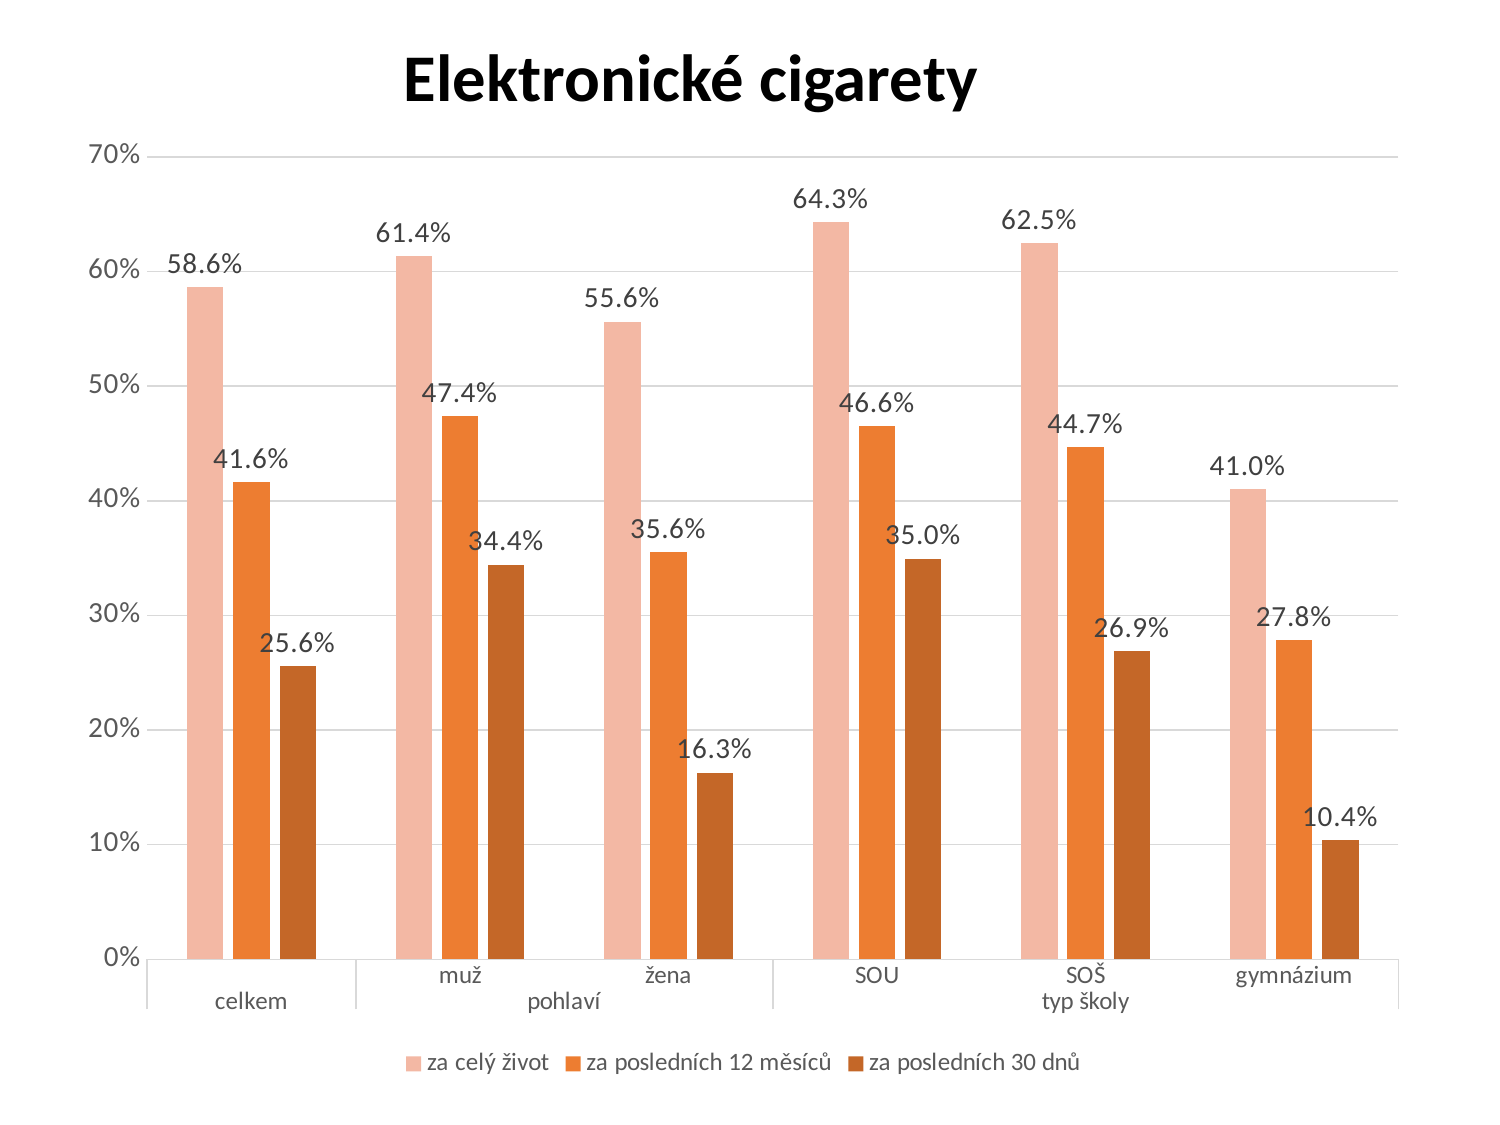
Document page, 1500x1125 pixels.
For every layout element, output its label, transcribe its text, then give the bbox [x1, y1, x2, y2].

chart [60, 123, 1426, 1083]
text_box Elektronické cigarety [224, 27, 1073, 122]
